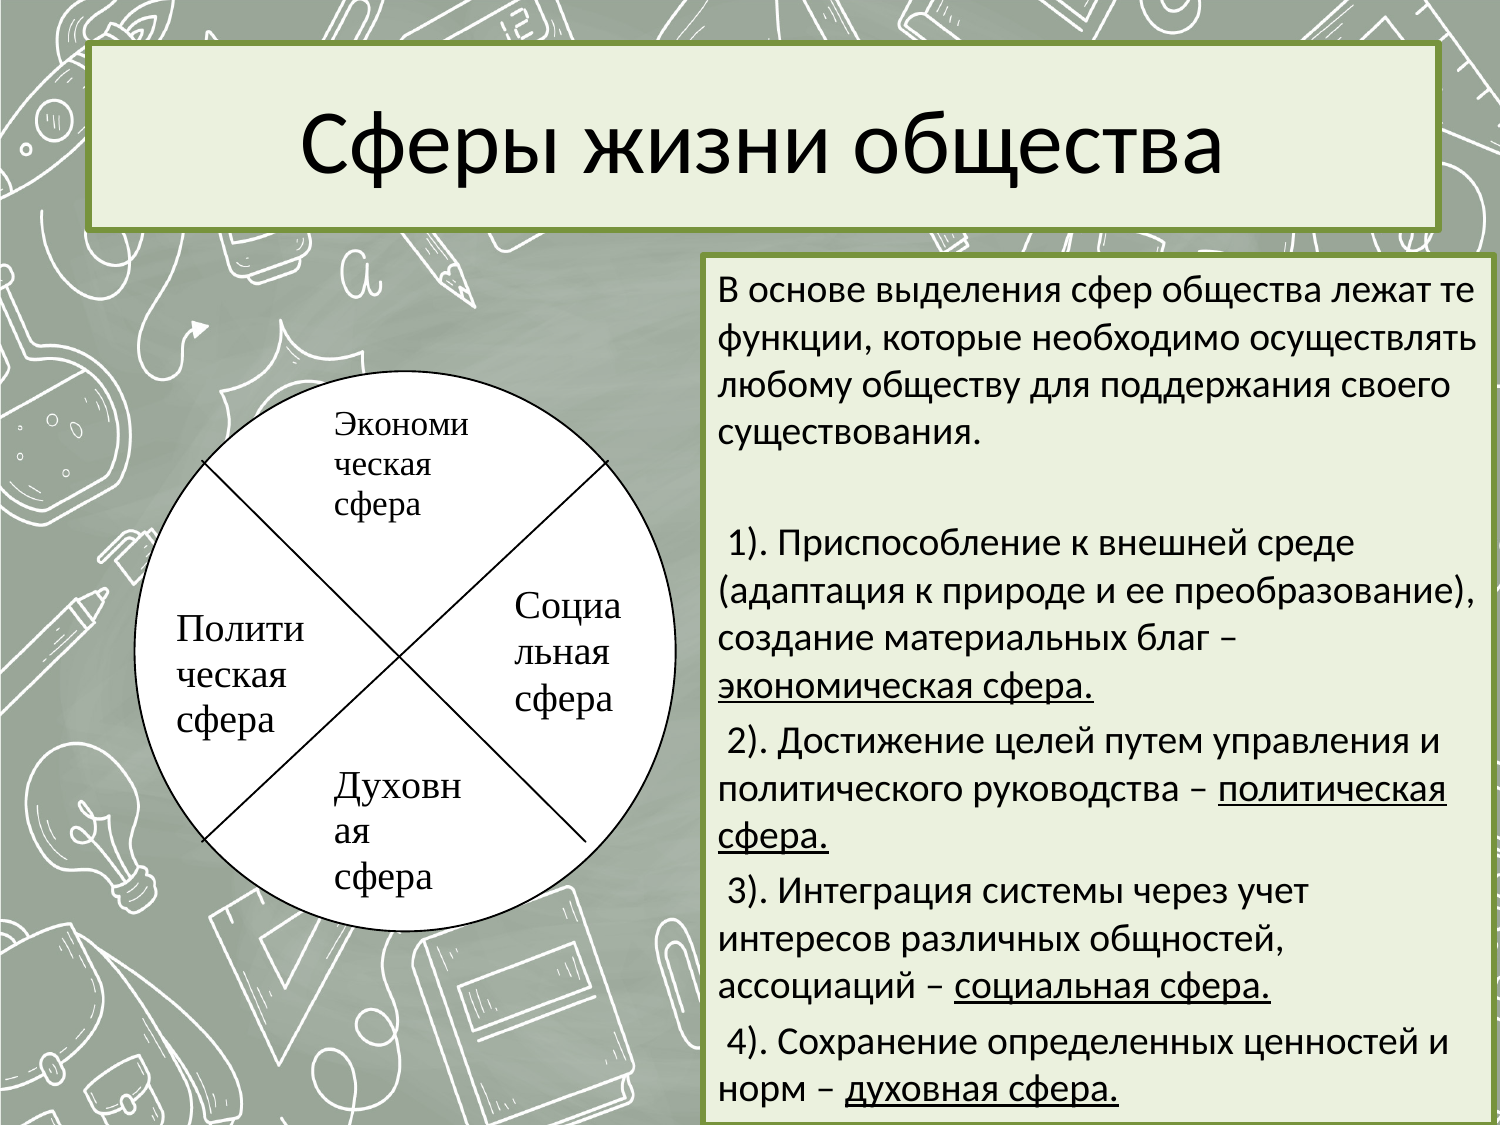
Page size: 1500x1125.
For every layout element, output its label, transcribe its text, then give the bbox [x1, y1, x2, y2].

list В основе выделения сфер общества лежат те функции, которые необходимо осуществлять любому обществу для поддержания своего существования. 1). Приспособление к внешней среде (адаптация к природе и ее преобразование), создание материальных благ – экономическая сфера. 2). Достижение целей путем управления и политического руководства – политическая сфера. 3). Интеграция системы через учет интересов различных общностей, ассоциаций – социальная сфера. 4). Сохранение определенных ценностей и норм – духовная сфера. [702, 255, 1495, 1125]
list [0, 326, 1022, 1024]
title Сферы жизни общества [88, 42, 1439, 231]
